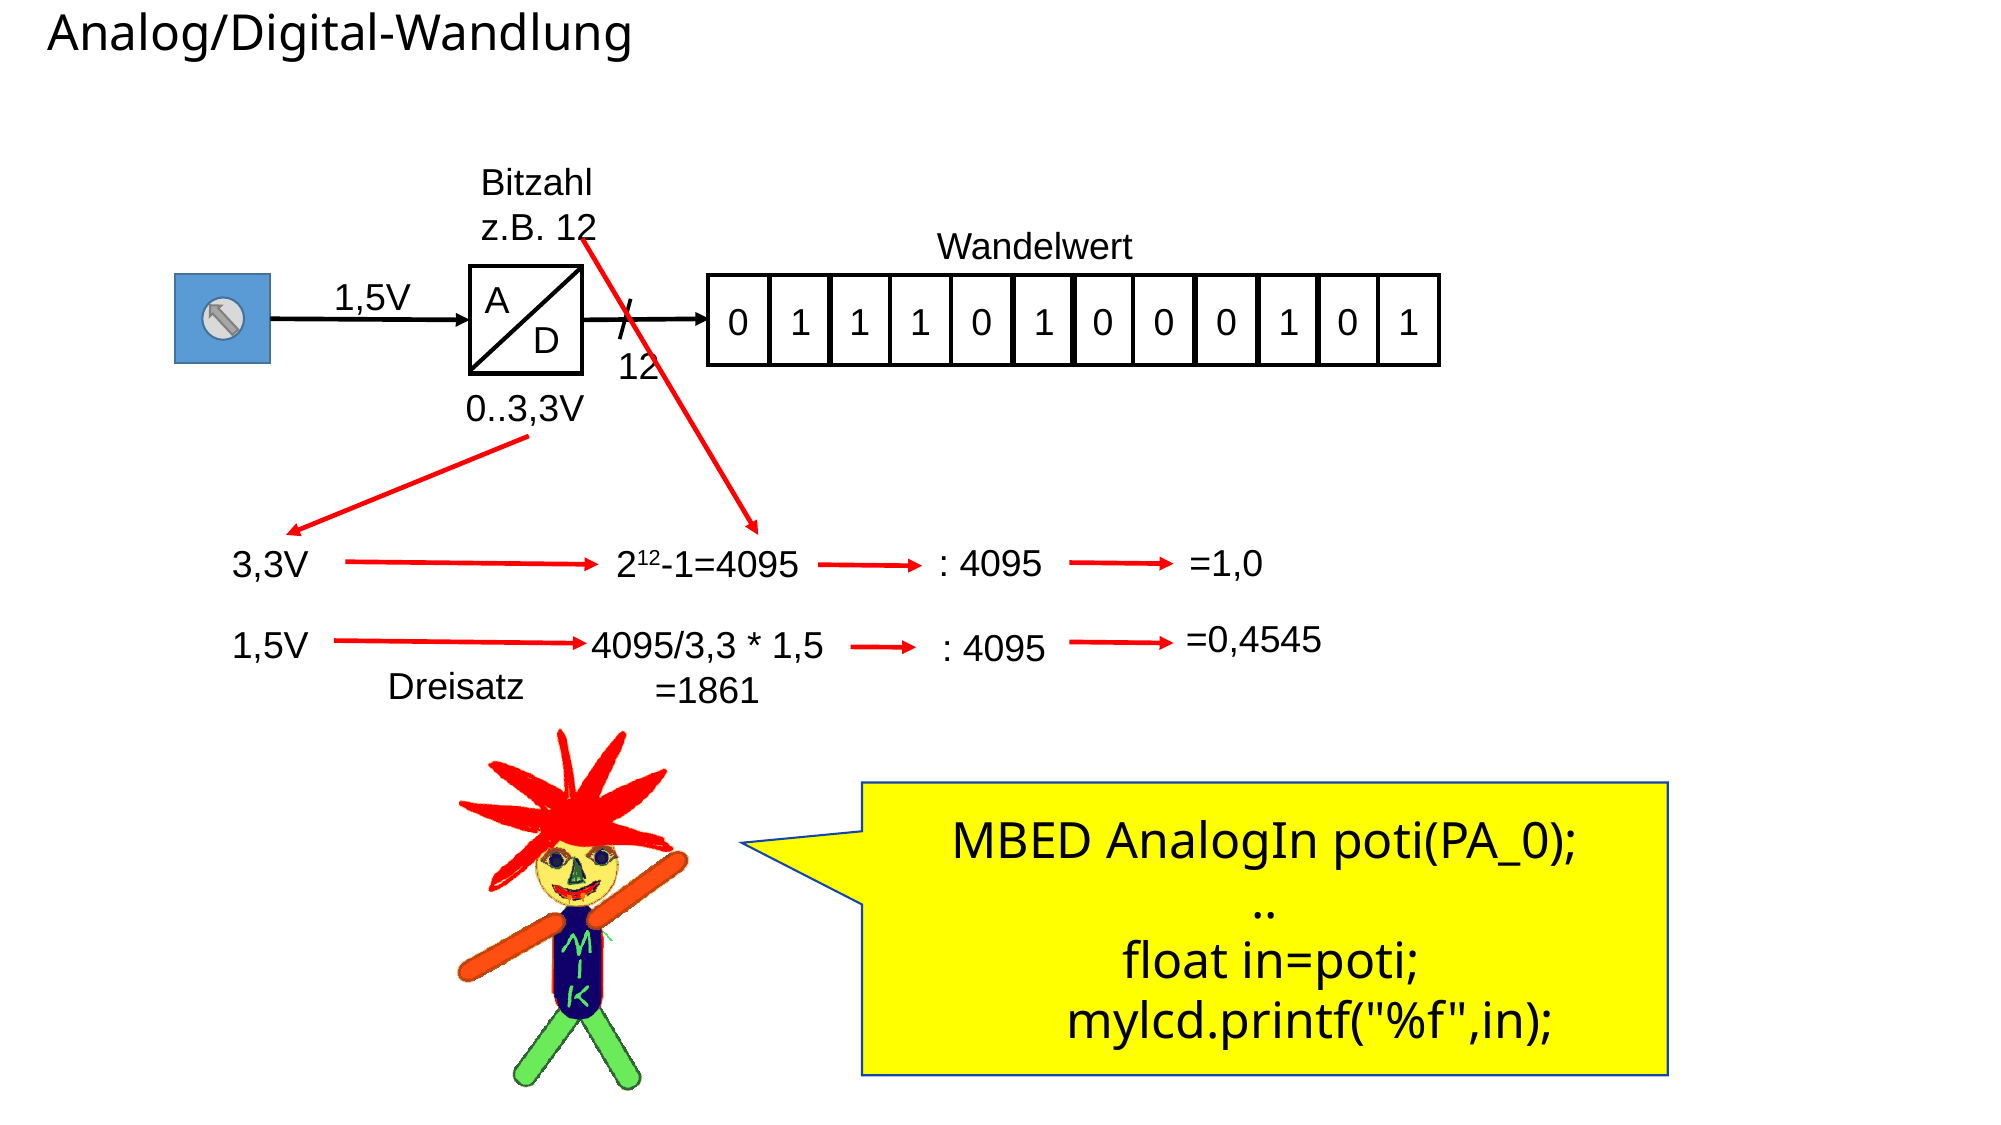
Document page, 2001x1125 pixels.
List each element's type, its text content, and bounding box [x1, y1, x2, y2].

text_box 1 [1013, 275, 1071, 366]
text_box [345, 561, 599, 565]
text_box 0 [1316, 274, 1377, 366]
text_box 3,3V [192, 532, 349, 592]
text_box =1,0 [1082, 531, 1370, 592]
text_box =0,4545 [1110, 607, 1398, 668]
text_box 212-1=4095 [564, 532, 846, 592]
text_box 0 [1071, 275, 1132, 366]
text_box 0 [759, 274, 769, 366]
text_box : 4095 [846, 531, 1082, 592]
text_box Wandelwert [922, 214, 1257, 275]
text_box MBED AnalogIn poti(PA_0); .. float in=poti; mylcd.printf("%f",in); [737, 781, 1669, 1077]
text_box 0 [1132, 275, 1195, 366]
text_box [175, 274, 271, 364]
text_box 0 [952, 275, 1013, 366]
text_box 0 [1195, 275, 1257, 366]
text_box 0..3,3V [450, 376, 582, 436]
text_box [285, 436, 529, 535]
text_box 1 [1257, 274, 1316, 366]
text_box 1,5V [184, 613, 357, 673]
title Analog/Digital-Wandlung [0, 0, 682, 69]
text_box Dreisatz [369, 655, 543, 715]
text_box Bitzahl z.B. 12 [465, 150, 622, 256]
text_box : 4095 [850, 617, 1138, 677]
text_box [469, 266, 582, 374]
text_box 1 [769, 274, 828, 366]
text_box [582, 238, 759, 535]
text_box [333, 640, 587, 644]
text_box 1,5V [286, 265, 459, 318]
text_box 1 [828, 274, 889, 366]
text_box 4095/3,3 * 1,5 =1861 [564, 613, 852, 718]
picture [433, 719, 703, 1099]
text_box 1,5V [286, 320, 459, 326]
text_box 1 [1377, 274, 1440, 366]
text_box 1 [889, 274, 952, 366]
